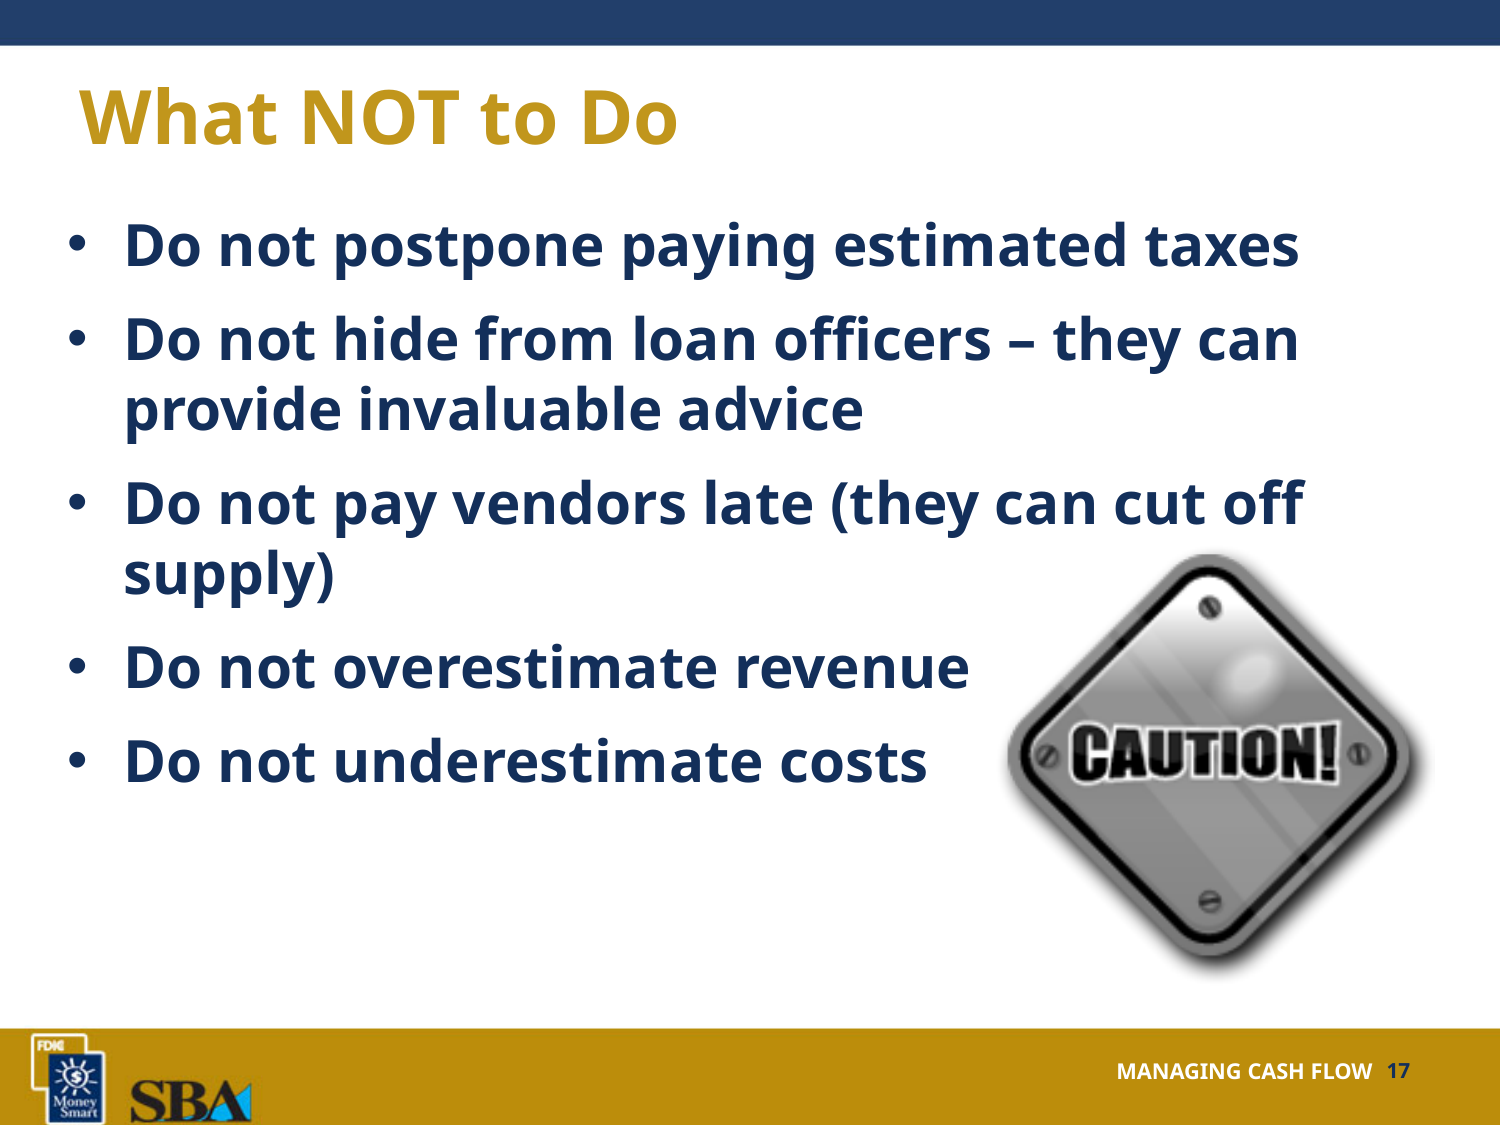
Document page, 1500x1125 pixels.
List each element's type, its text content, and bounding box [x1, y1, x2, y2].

list Do not postpone paying estimated taxes Do not hide from loan officers – they can provide invaluable advice Do not pay vendors late (they can cut off supply) Do not overestimate revenue Do not underestimate costs [51, 193, 1428, 809]
title What NOT to Do [64, 62, 1415, 163]
picture [0, 0, 1500, 1125]
